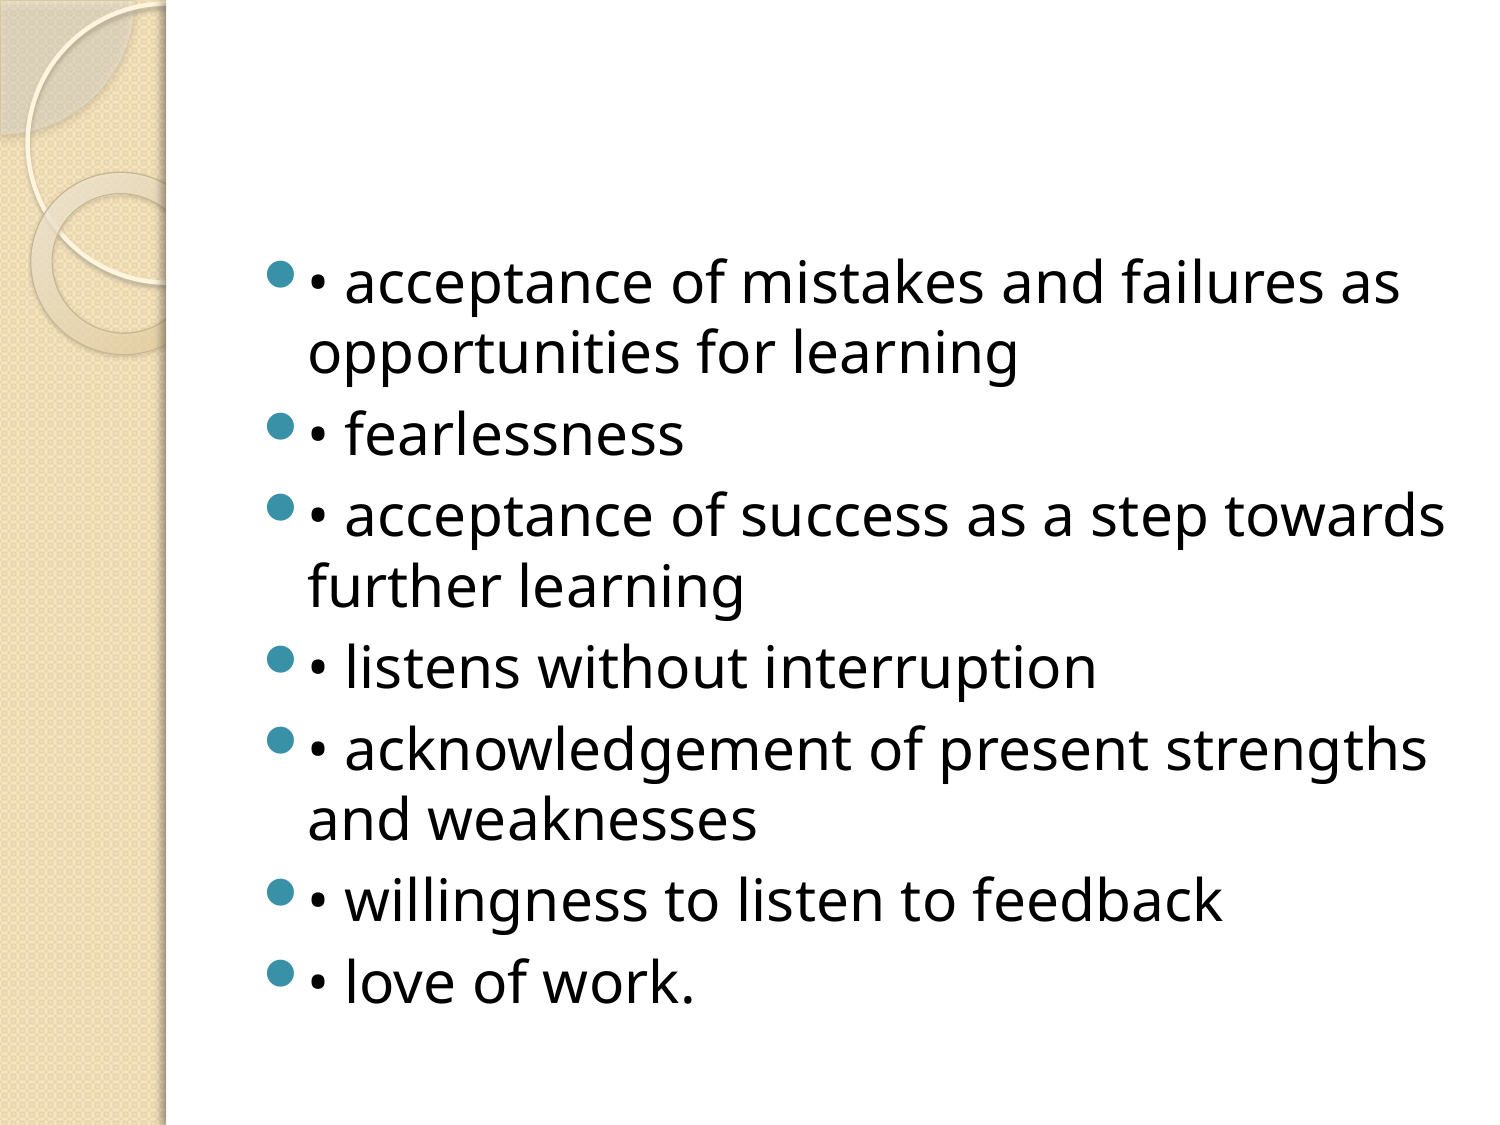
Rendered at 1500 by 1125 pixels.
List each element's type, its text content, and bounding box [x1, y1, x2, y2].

list • acceptance of mistakes and failures as opportunities for learning • fearlessness • acceptance of success as a step towards further learning • listens without interruption • acknowledgement of present strengths and weaknesses • willingness to listen to feedback • love of work. [235, 237, 1466, 1025]
